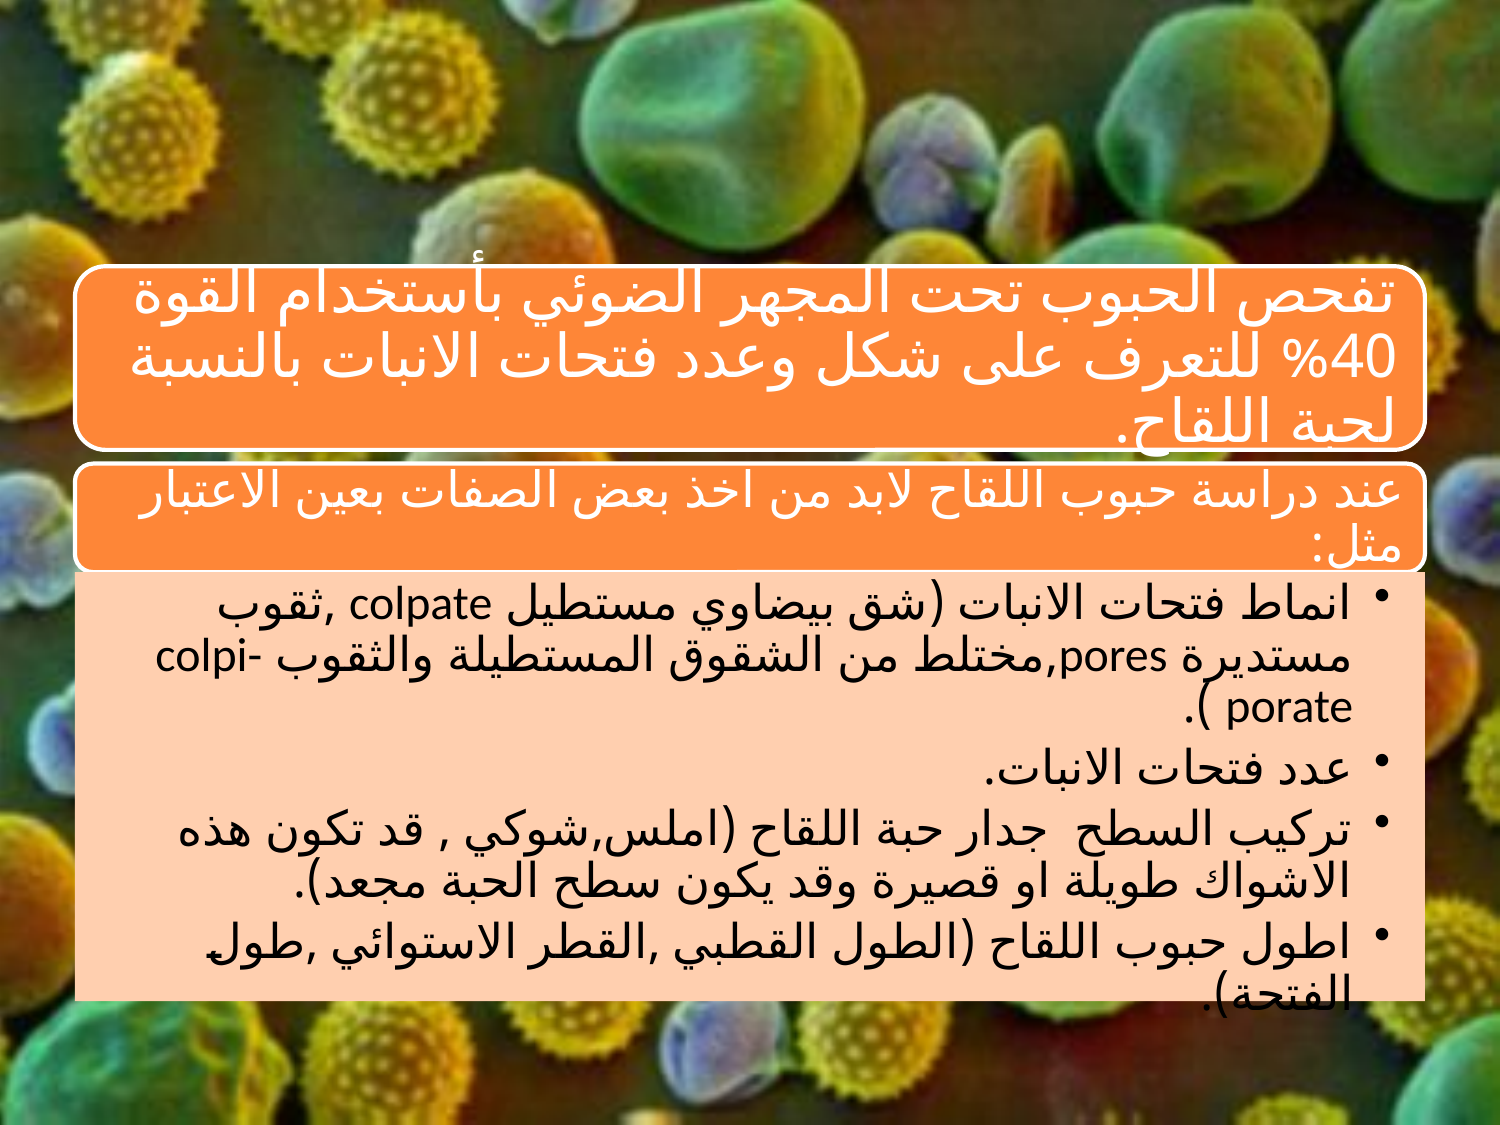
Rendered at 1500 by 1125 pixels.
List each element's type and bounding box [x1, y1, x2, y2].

list [74, 262, 1426, 1006]
picture [0, 0, 1500, 1125]
